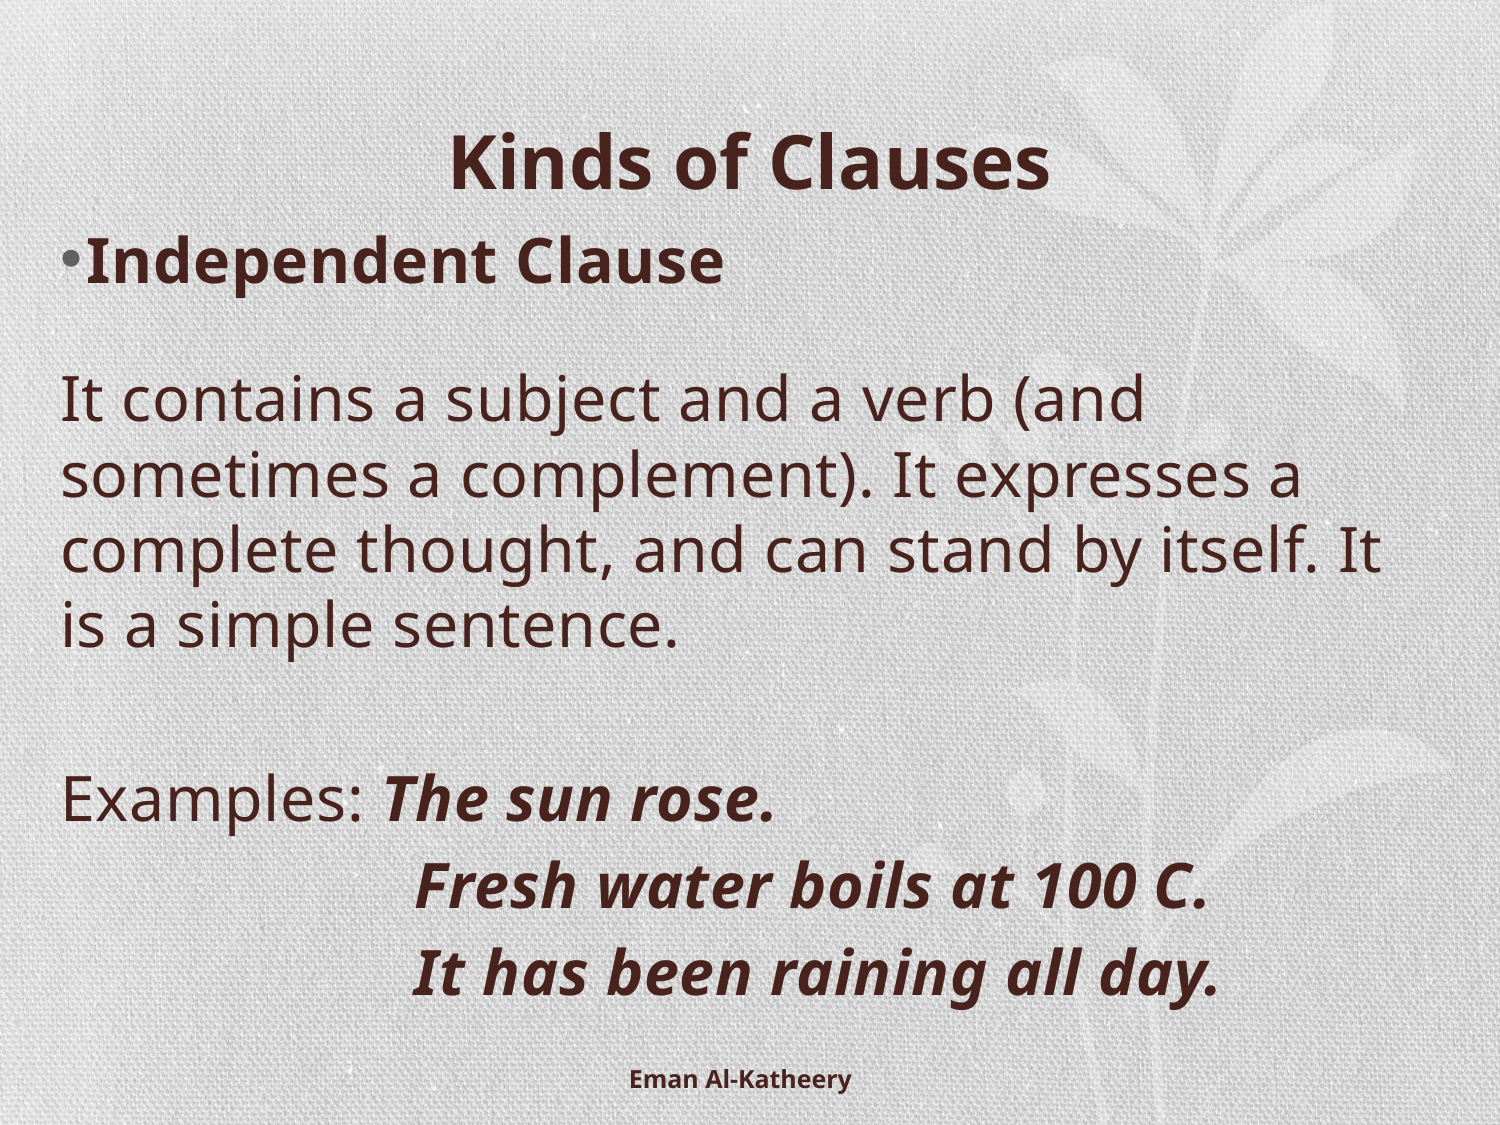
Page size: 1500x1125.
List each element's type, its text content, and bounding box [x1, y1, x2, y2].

list Independent Clause It contains a subject and a verb (and sometimes a complement). It expresses a complete thought, and can stand by itself. It is a simple sentence. Examples: The sun rose. Fresh water boils at 100 C. It has been raining all day. [45, 213, 1455, 1023]
footer Eman Al-Katheery [614, 1054, 1285, 1103]
title Kinds of Clauses [45, 37, 1455, 213]
